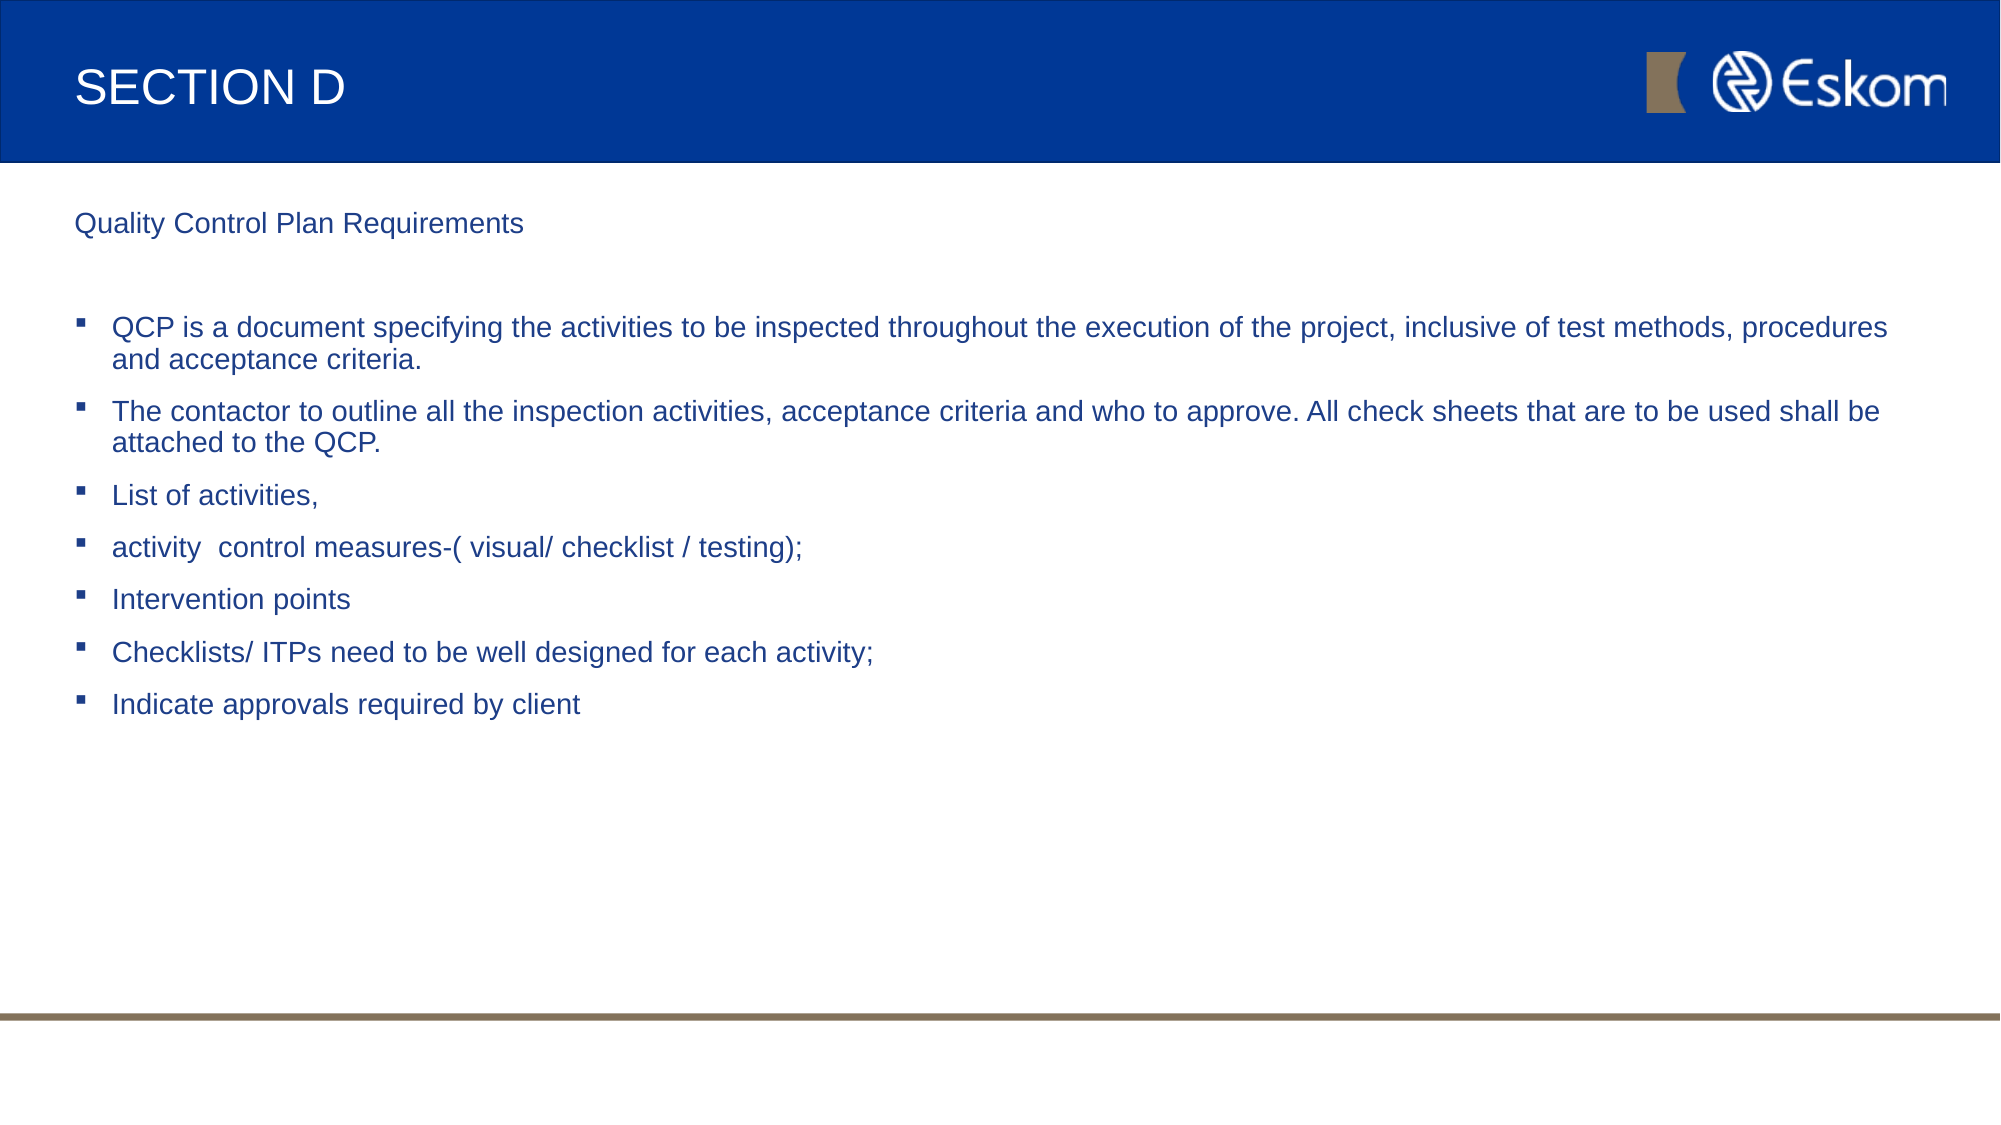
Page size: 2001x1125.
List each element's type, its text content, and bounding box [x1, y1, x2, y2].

list Quality Control Plan Requirements QCP is a document specifying the activities to be inspected throughout the execution of the project, inclusive of test methods, procedures and acceptance criteria. The contactor to outline all the inspection activities, acceptance criteria and who to approve. All check sheets that are to be used shall be attached to the QCP. List of activities, activity control measures-( visual/ checklist / testing); Intervention points Checklists/ ITPs need to be well designed for each activity; Indicate approvals required by client [59, 200, 1927, 998]
title SECTION D [59, 33, 1620, 143]
